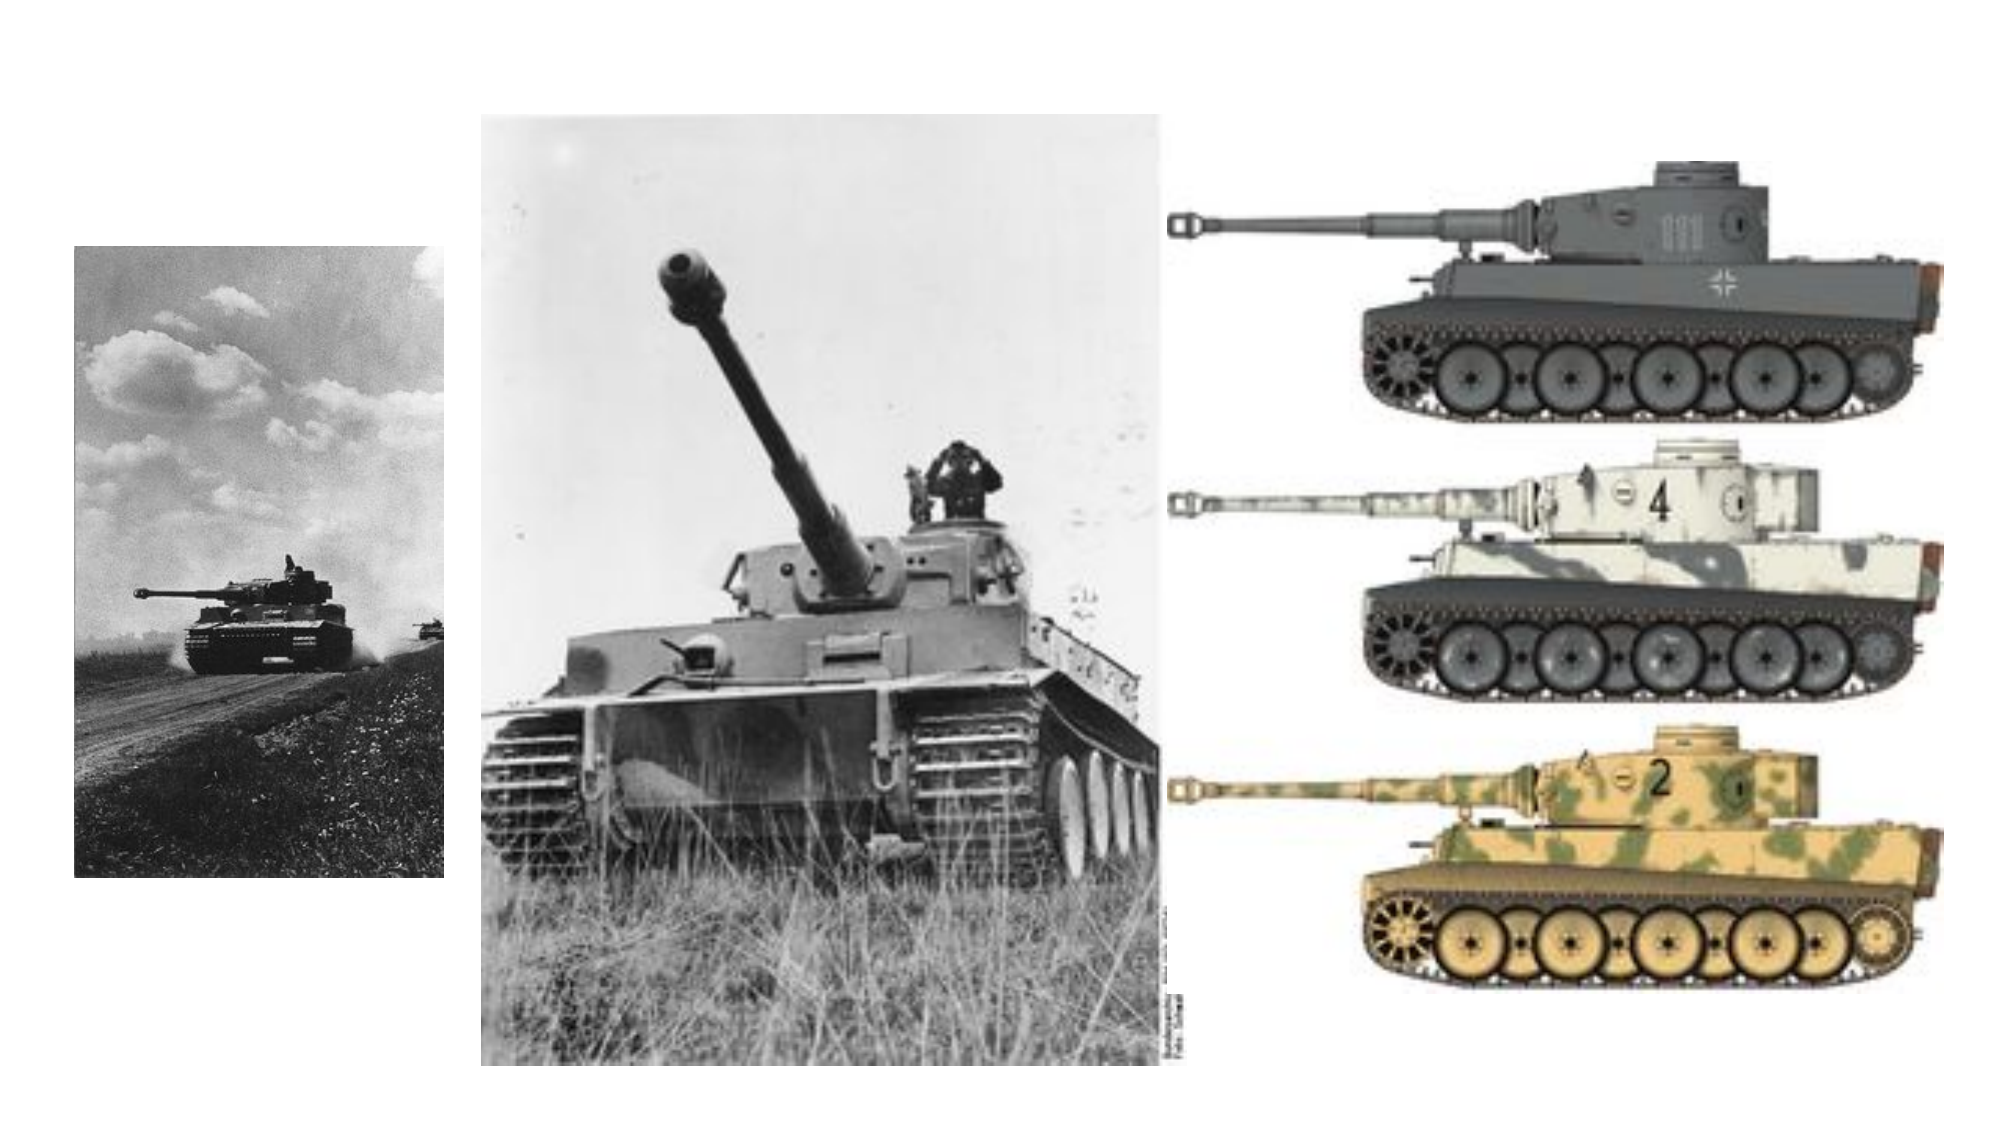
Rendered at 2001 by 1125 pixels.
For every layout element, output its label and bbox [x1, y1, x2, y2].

list [74, 246, 444, 879]
picture [480, 114, 1945, 1066]
